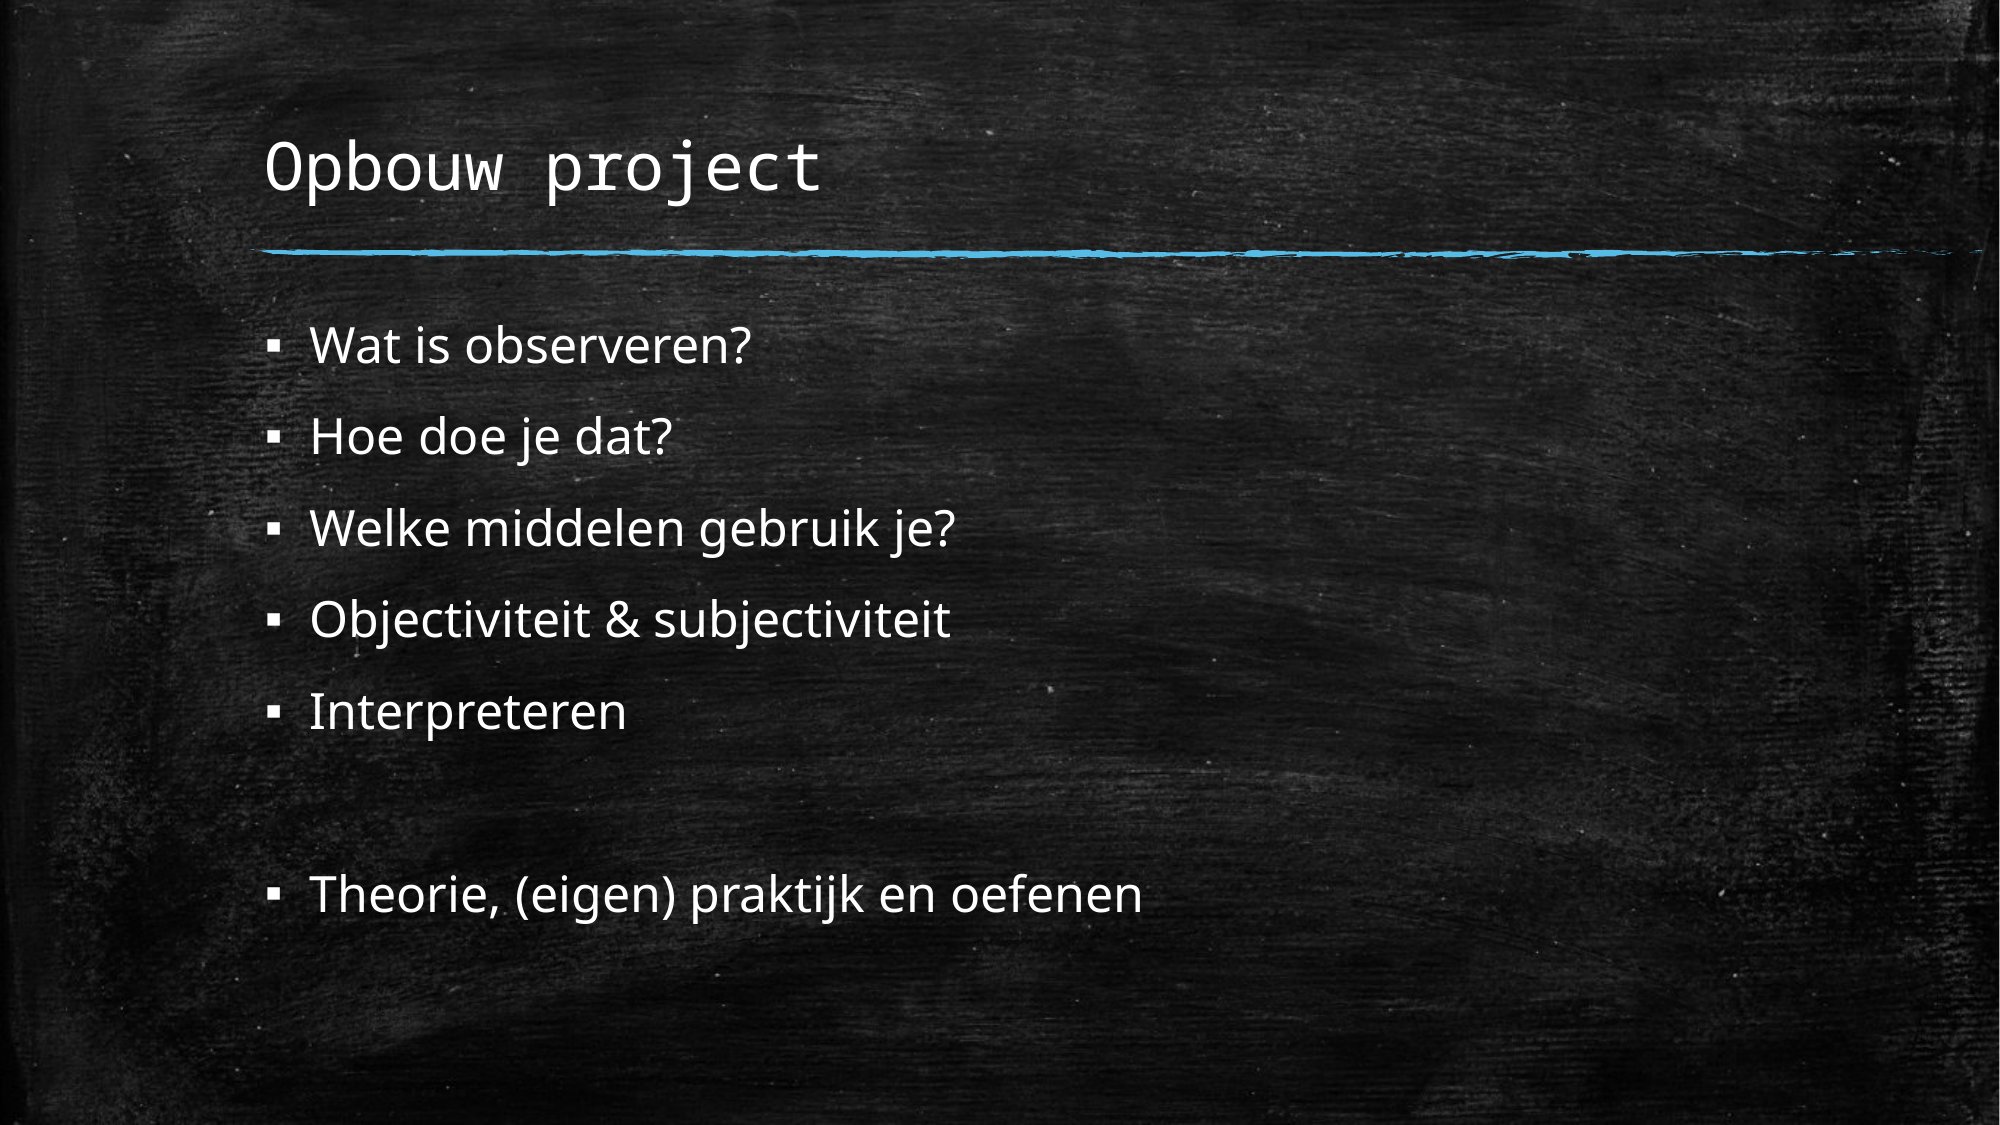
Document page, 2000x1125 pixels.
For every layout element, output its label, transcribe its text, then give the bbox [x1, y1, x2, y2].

title Opbouw project [249, 45, 1750, 213]
list Wat is observeren? Hoe doe je dat? Welke middelen gebruik je? Objectiviteit & subjectiviteit Interpreteren Theorie, (eigen) praktijk en oefenen [249, 312, 1750, 1013]
